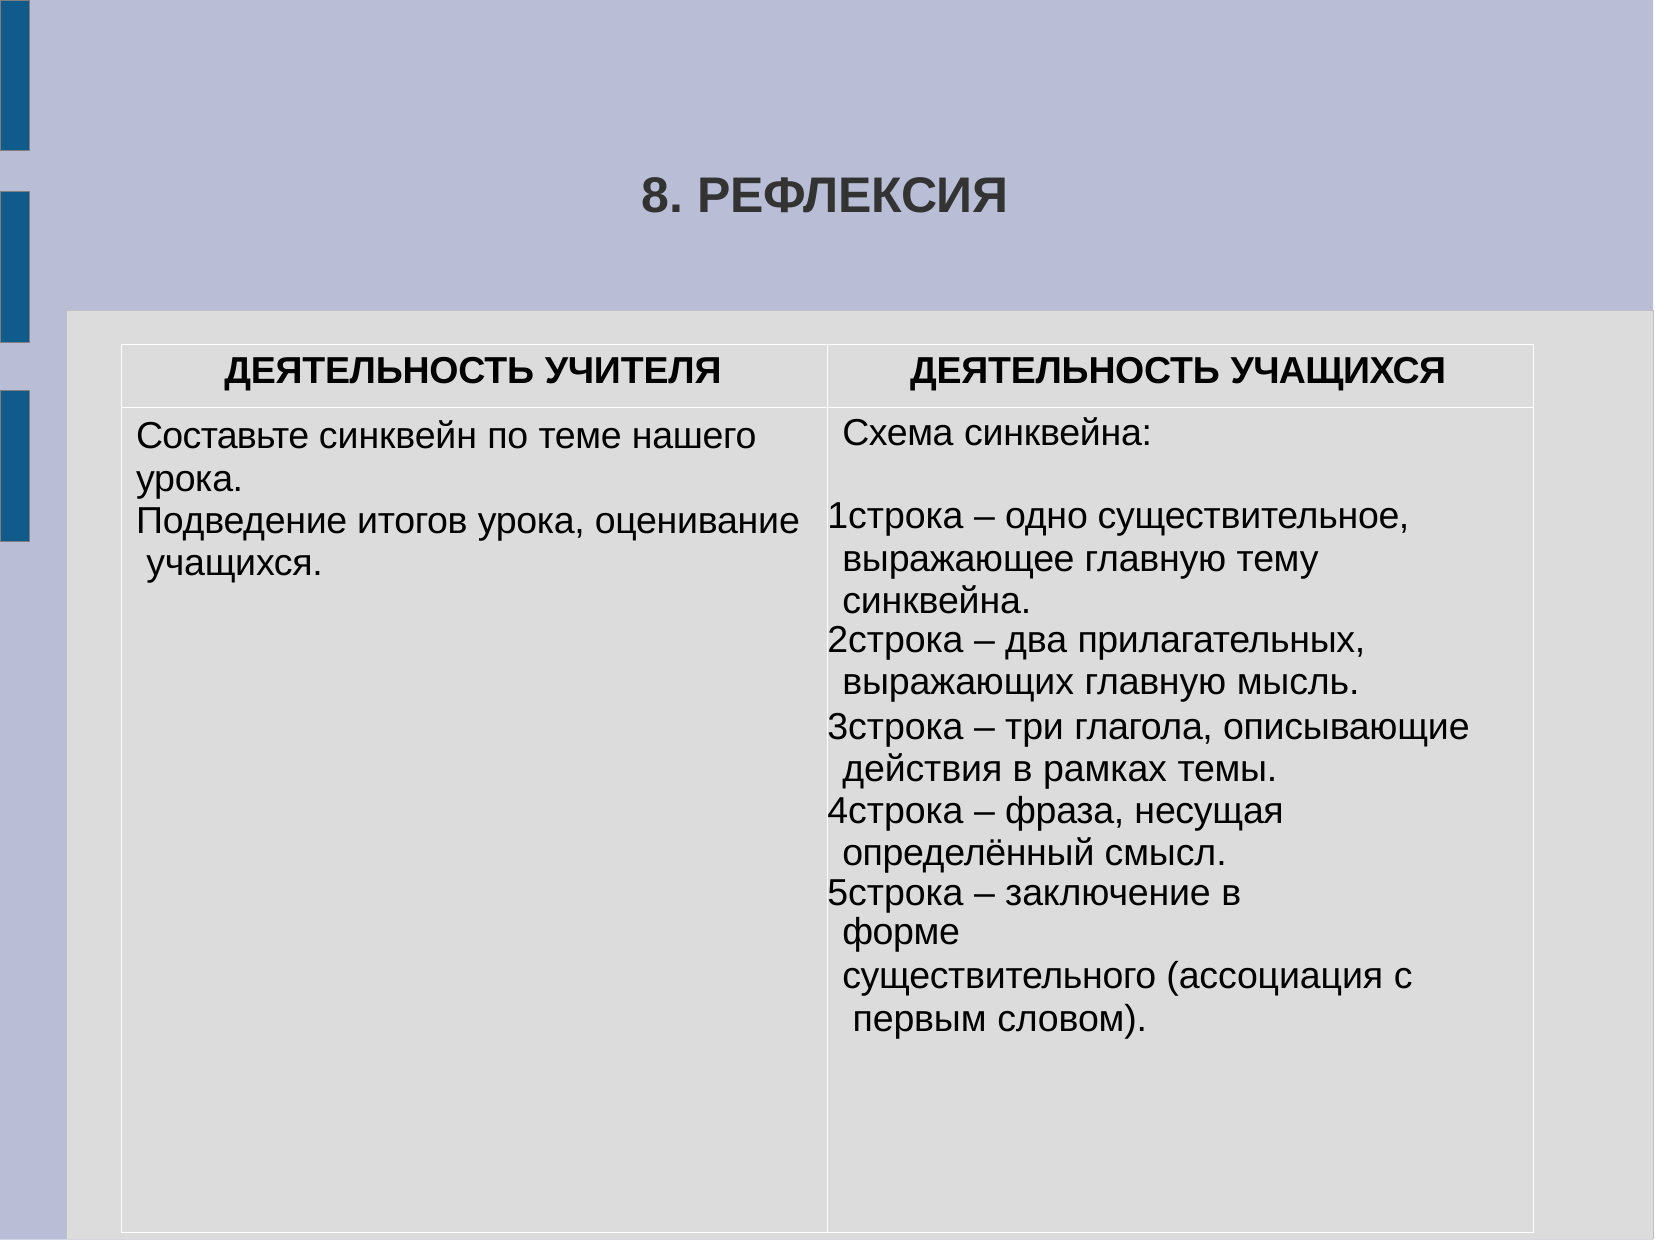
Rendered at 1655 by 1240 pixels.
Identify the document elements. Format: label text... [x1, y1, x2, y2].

title 8. РЕФЛЕКСИЯ [639, 160, 1016, 344]
table_cell Схема синквейна: строка – одно существительное, выражающее главную тему синквейна. строка – два прилагательных, выражающих главную мысль. строка – три глагола, описывающие действия в рамках темы. строка – фраза, несущая определённый смысл. строка – заключение в форме существительного (ассоциация с первым словом). [828, 408, 1533, 1232]
table_header ДЕЯТЕЛЬНОСТЬ УЧИТЕЛЯ [122, 345, 827, 407]
table_cell Составьте синквейн по теме нашего урока. Подведение итогов урока, оценивание учащихся. [122, 408, 827, 1232]
table_header ДЕЯТЕЛЬНОСТЬ УЧАЩИХСЯ [828, 345, 1533, 407]
